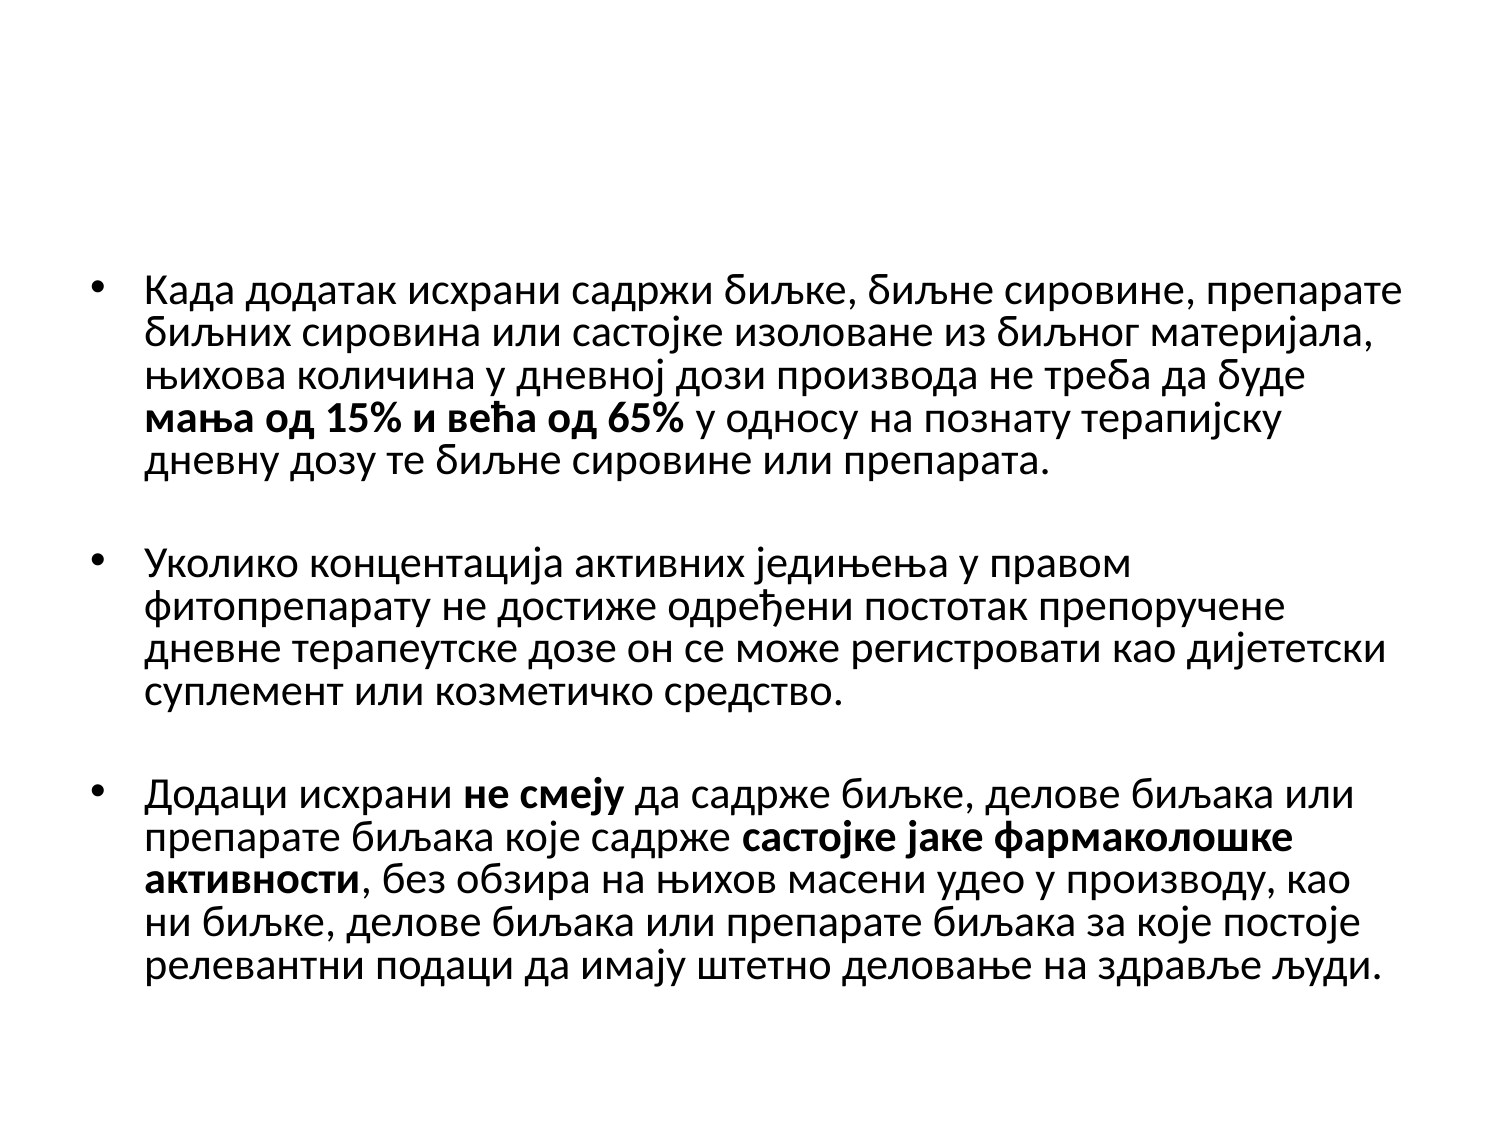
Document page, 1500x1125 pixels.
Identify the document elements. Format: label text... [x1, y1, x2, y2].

list Када додатак исхрани садржи биљке, биљне сировине, препарате биљних сировина или састојке изоловане из биљног материјала, њихова количина у дневној дози производа не треба да буде мања од 15% и већа од 65% у односу на познату терапијску дневну дозу те биљне сировине или препарата. Уколико концентација активних једињења у правом фитопрепарату не достиже одређени постотак препоручене дневне терапеутске дозе он се може регистровати као дијететски суплемент или козметичко средство. Додаци исхрани не смеју да садрже биљке, делове биљака или препарате биљака које садрже састојке јаке фармаколошке активности, без обзира на њихов масени удео у производу, као ни биљке, делове биљака или препарате биљака за које постоје релевантни подаци да имају штетно деловање на здравље људи. [74, 262, 1426, 1006]
